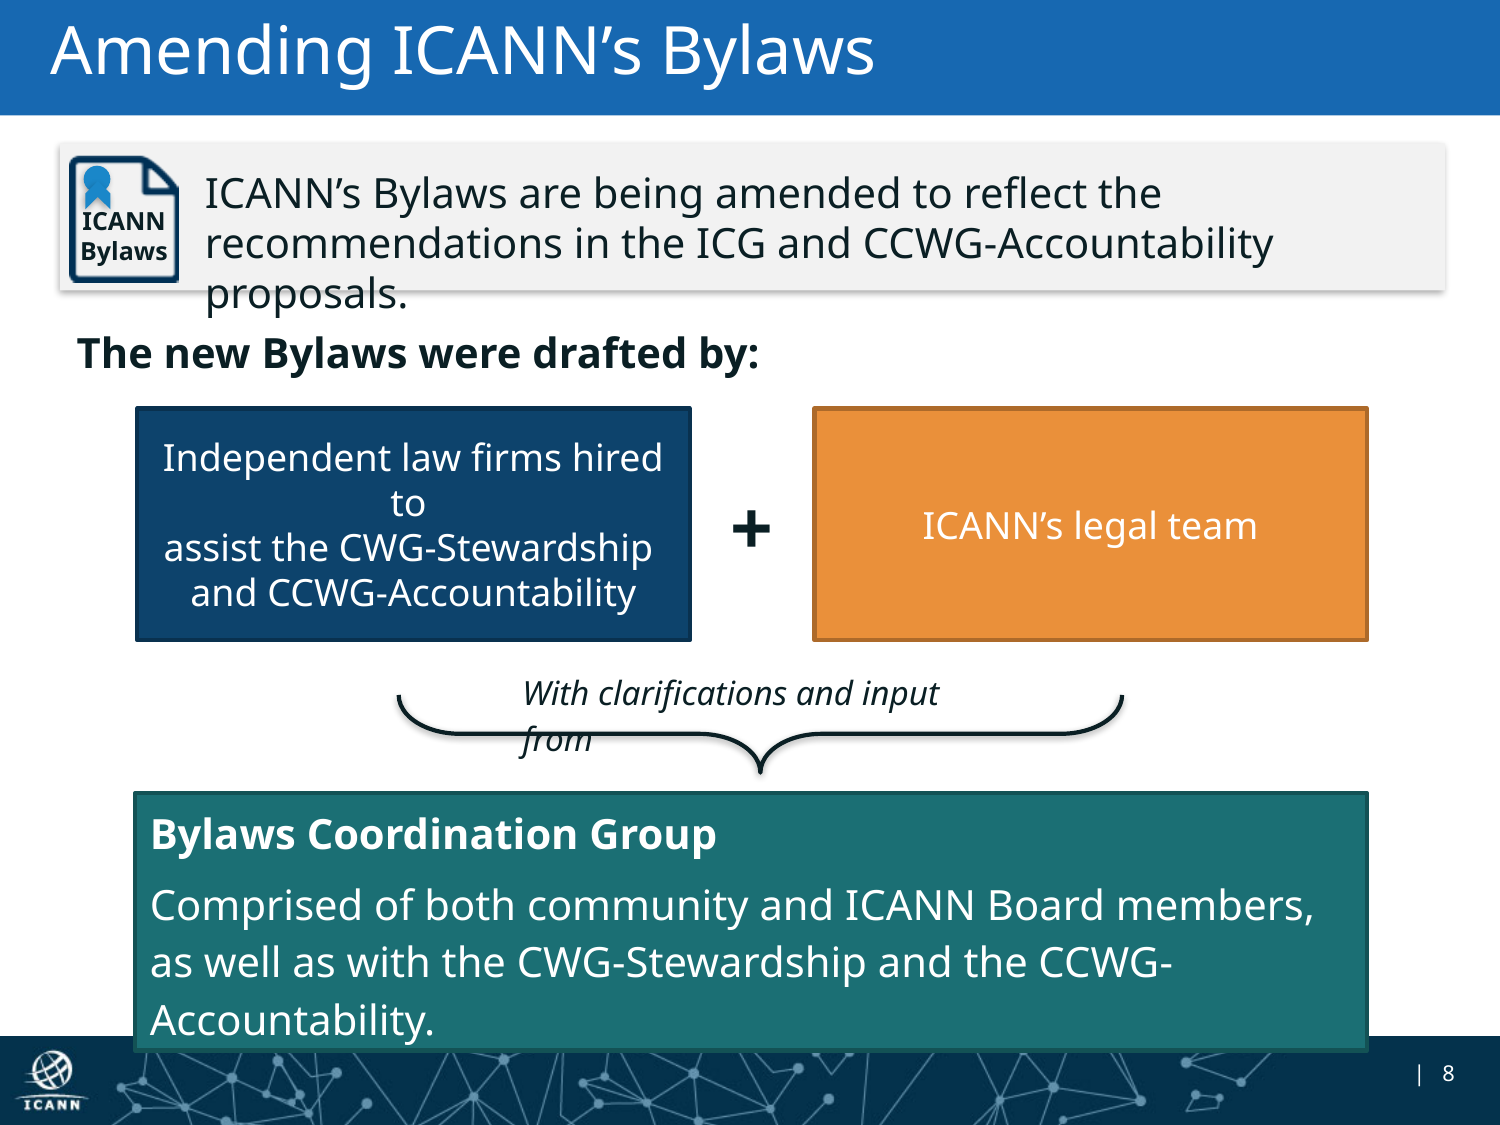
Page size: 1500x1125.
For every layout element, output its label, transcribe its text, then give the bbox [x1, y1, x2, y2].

text_box With clarifications and input from [507, 658, 1014, 766]
text_box ICANN’s legal team [812, 406, 1369, 642]
text_box ICANN Bylaws [183, 198, 189, 274]
title Amending ICANN’s Bylaws [0, 0, 1500, 116]
text_box [59, 143, 1446, 291]
text_box Independent law firms hired to assist the CWG-Stewardship and CCWG-Accountability [135, 406, 692, 642]
text_box ICANN Bylaws [59, 198, 64, 274]
picture [69, 154, 179, 283]
text_box + [715, 472, 789, 578]
text_box ICANN’s Bylaws are being amended to reflect the recommendations in the ICG and CCWG-Accountability proposals. [189, 159, 1444, 325]
text_box The new Bylaws were drafted by: [61, 311, 1428, 384]
text_box [1014, 694, 1125, 736]
text_box [396, 694, 507, 736]
text_box Bylaws Coordination Group Comprised of both community and ICANN Board members, as well as with the CWG-Stewardship and the CCWG-Accountability. [133, 791, 1369, 1053]
picture [0, 1036, 1500, 1125]
text_box [757, 766, 764, 775]
